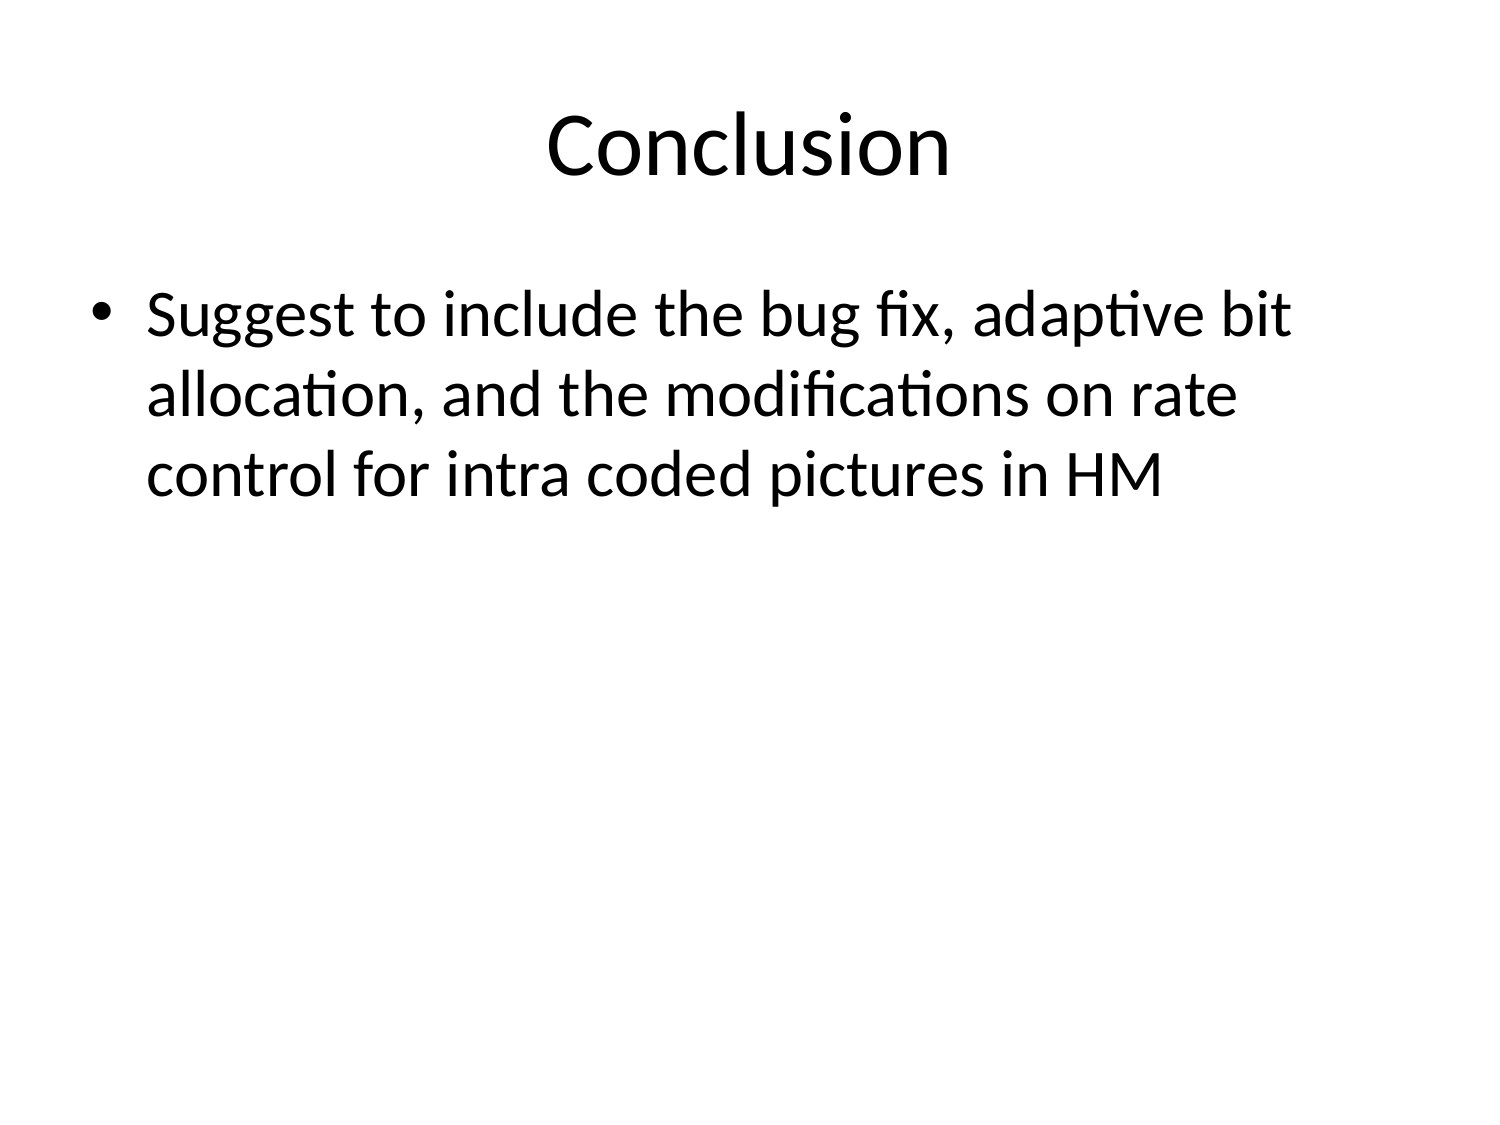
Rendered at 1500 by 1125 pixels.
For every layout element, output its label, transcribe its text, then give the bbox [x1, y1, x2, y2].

title Conclusion [75, 45, 1425, 233]
list Suggest to include the bug fix, adaptive bit allocation, and the modifications on rate control for intra coded pictures in HM [75, 262, 1425, 1005]
